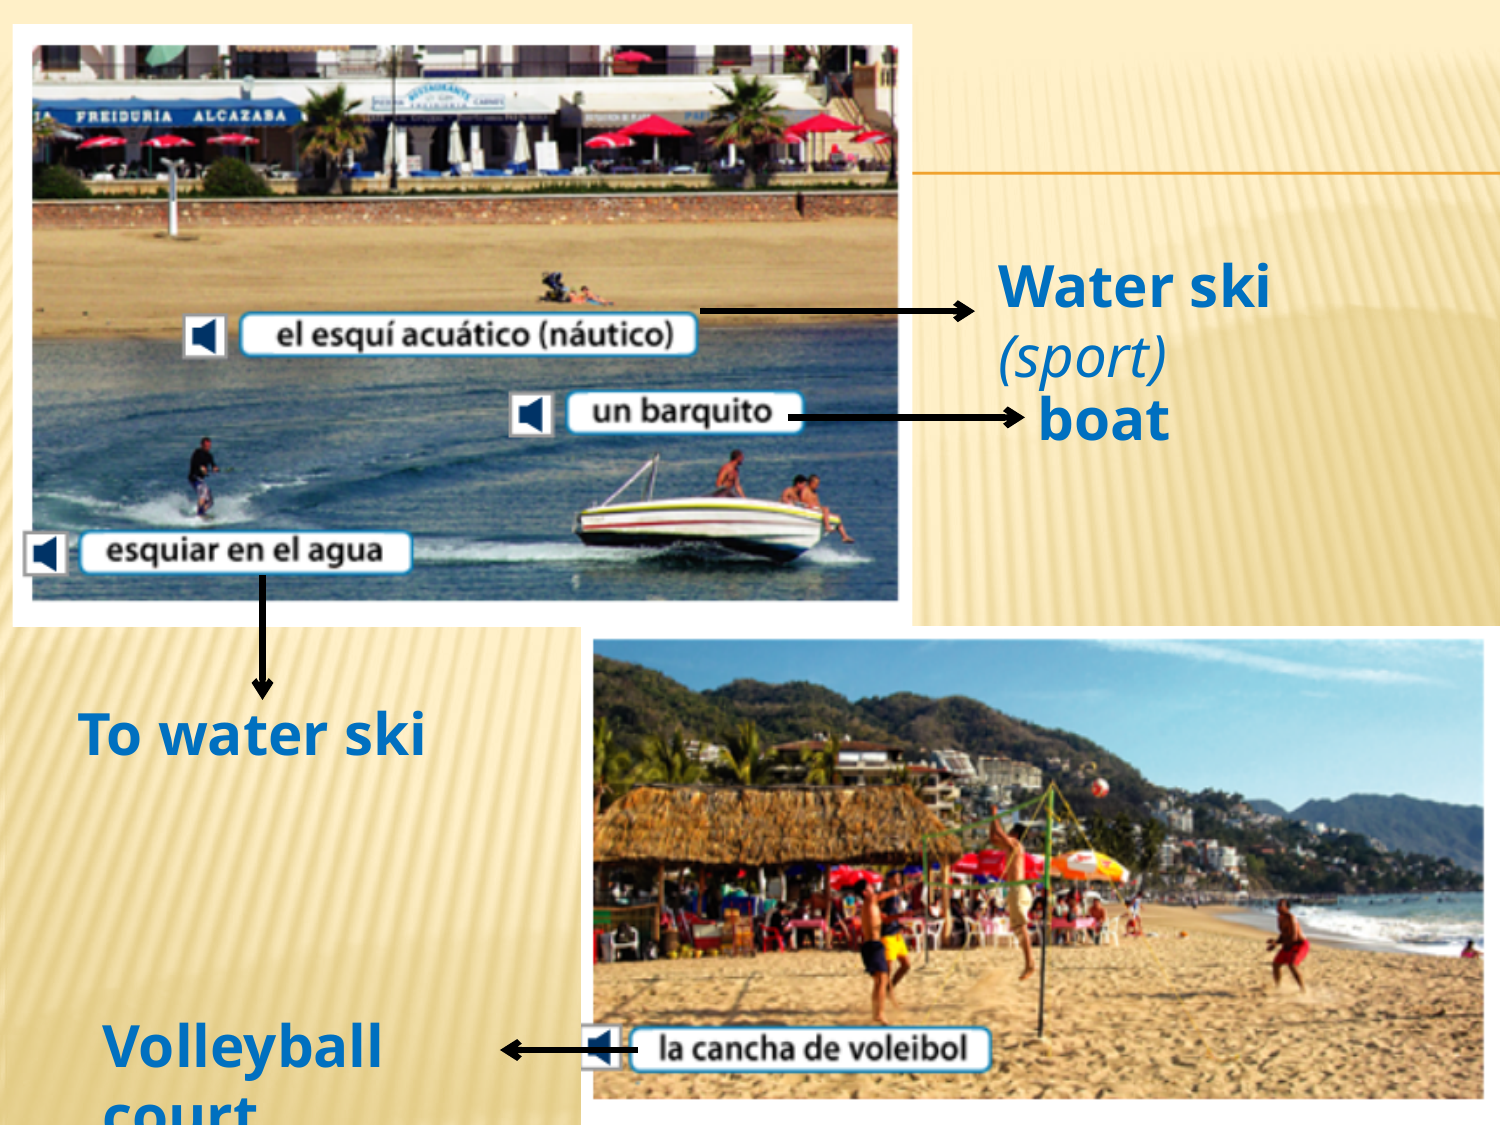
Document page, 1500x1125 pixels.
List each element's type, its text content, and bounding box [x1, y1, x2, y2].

picture [12, 24, 1500, 1125]
text_box Water ski (sport) [983, 242, 1463, 397]
text_box To water ski [62, 689, 475, 774]
text_box Volleyball court [87, 1001, 538, 1125]
text_box boat [1022, 374, 1336, 460]
